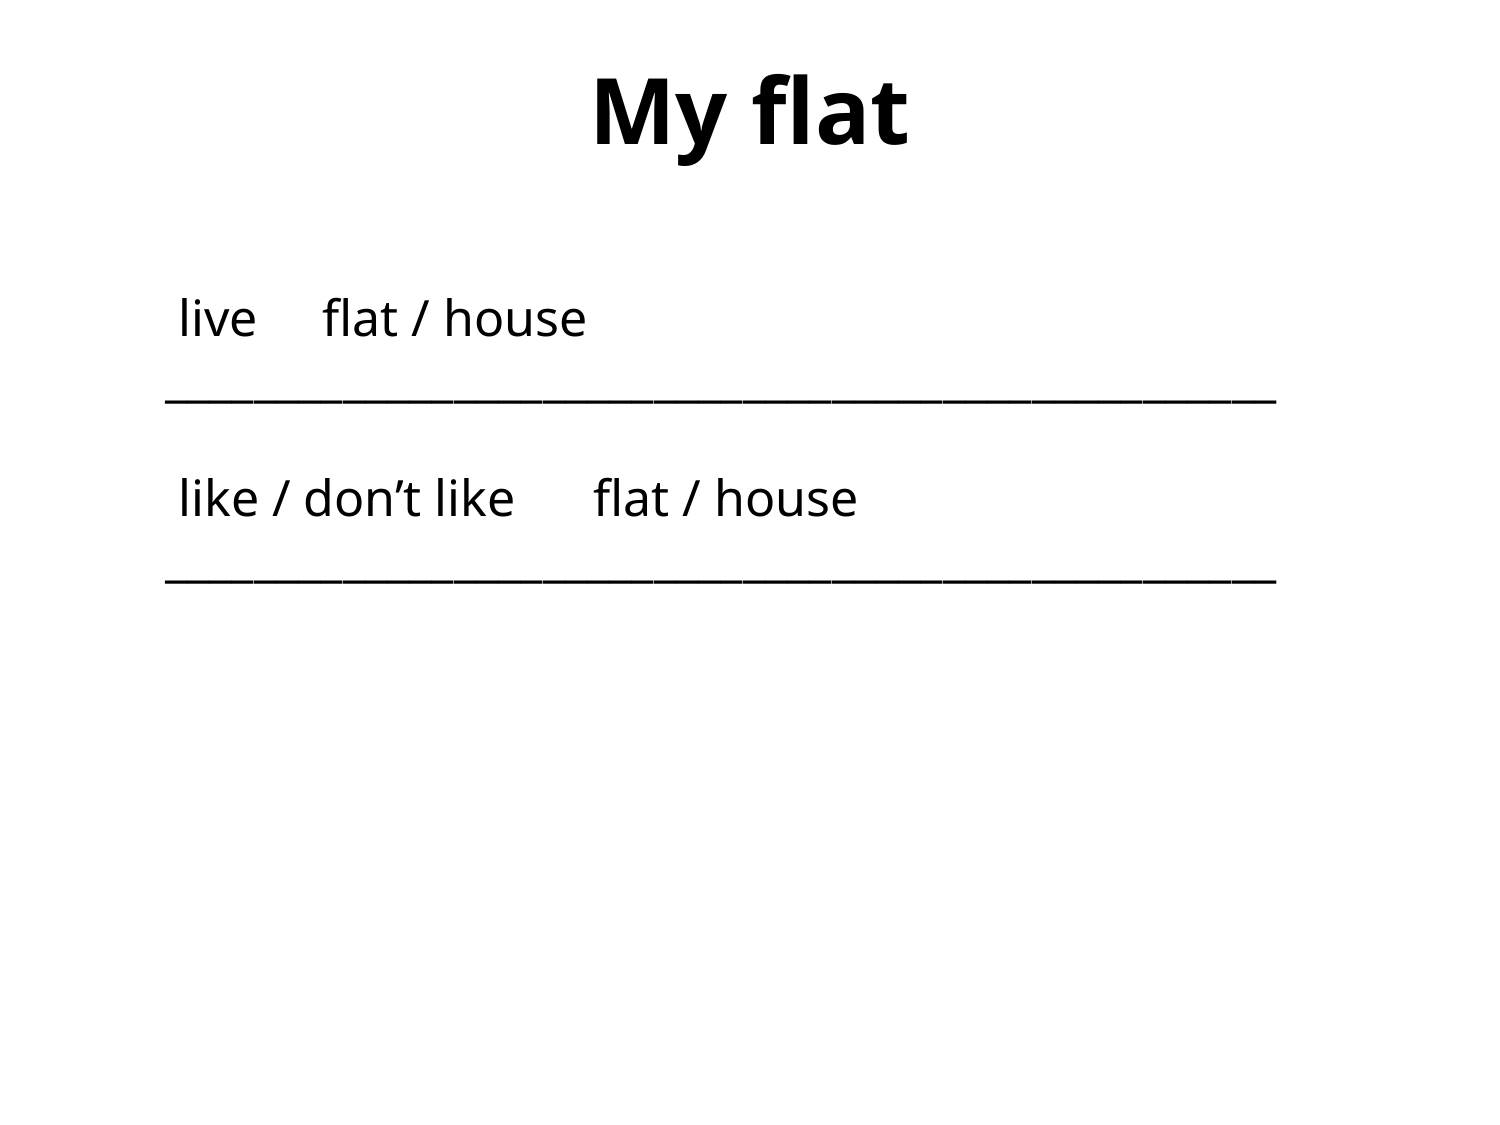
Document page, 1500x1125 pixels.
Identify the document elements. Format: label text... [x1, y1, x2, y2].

text_box live flat / house __________________________________________________ like / don’t like flat / house __________________________________________________ [150, 278, 1306, 654]
text_box My flat [74, 45, 1425, 233]
